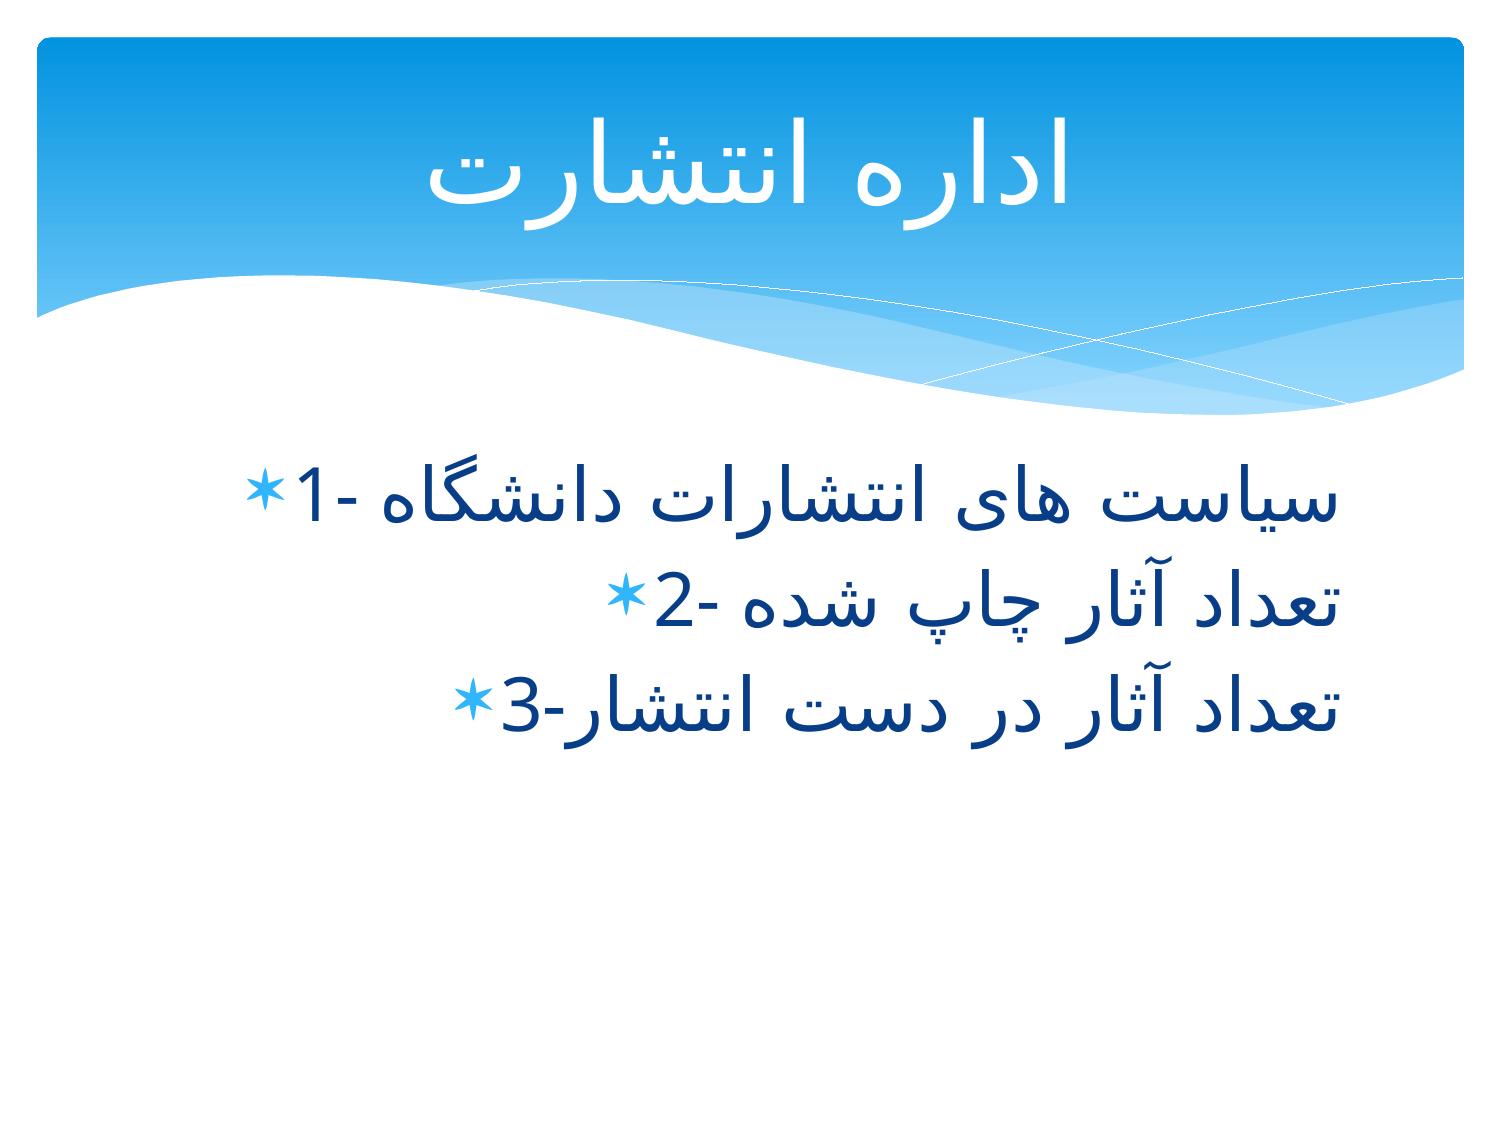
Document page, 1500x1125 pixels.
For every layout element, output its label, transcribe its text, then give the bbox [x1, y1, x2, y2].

list 1- سیاست های انتشارات دانشگاه 2- تعداد آثار چاپ شده 3-تعداد آثار در دست انتشار [143, 438, 1359, 1005]
title اداره انتشارت [75, 55, 1425, 261]
